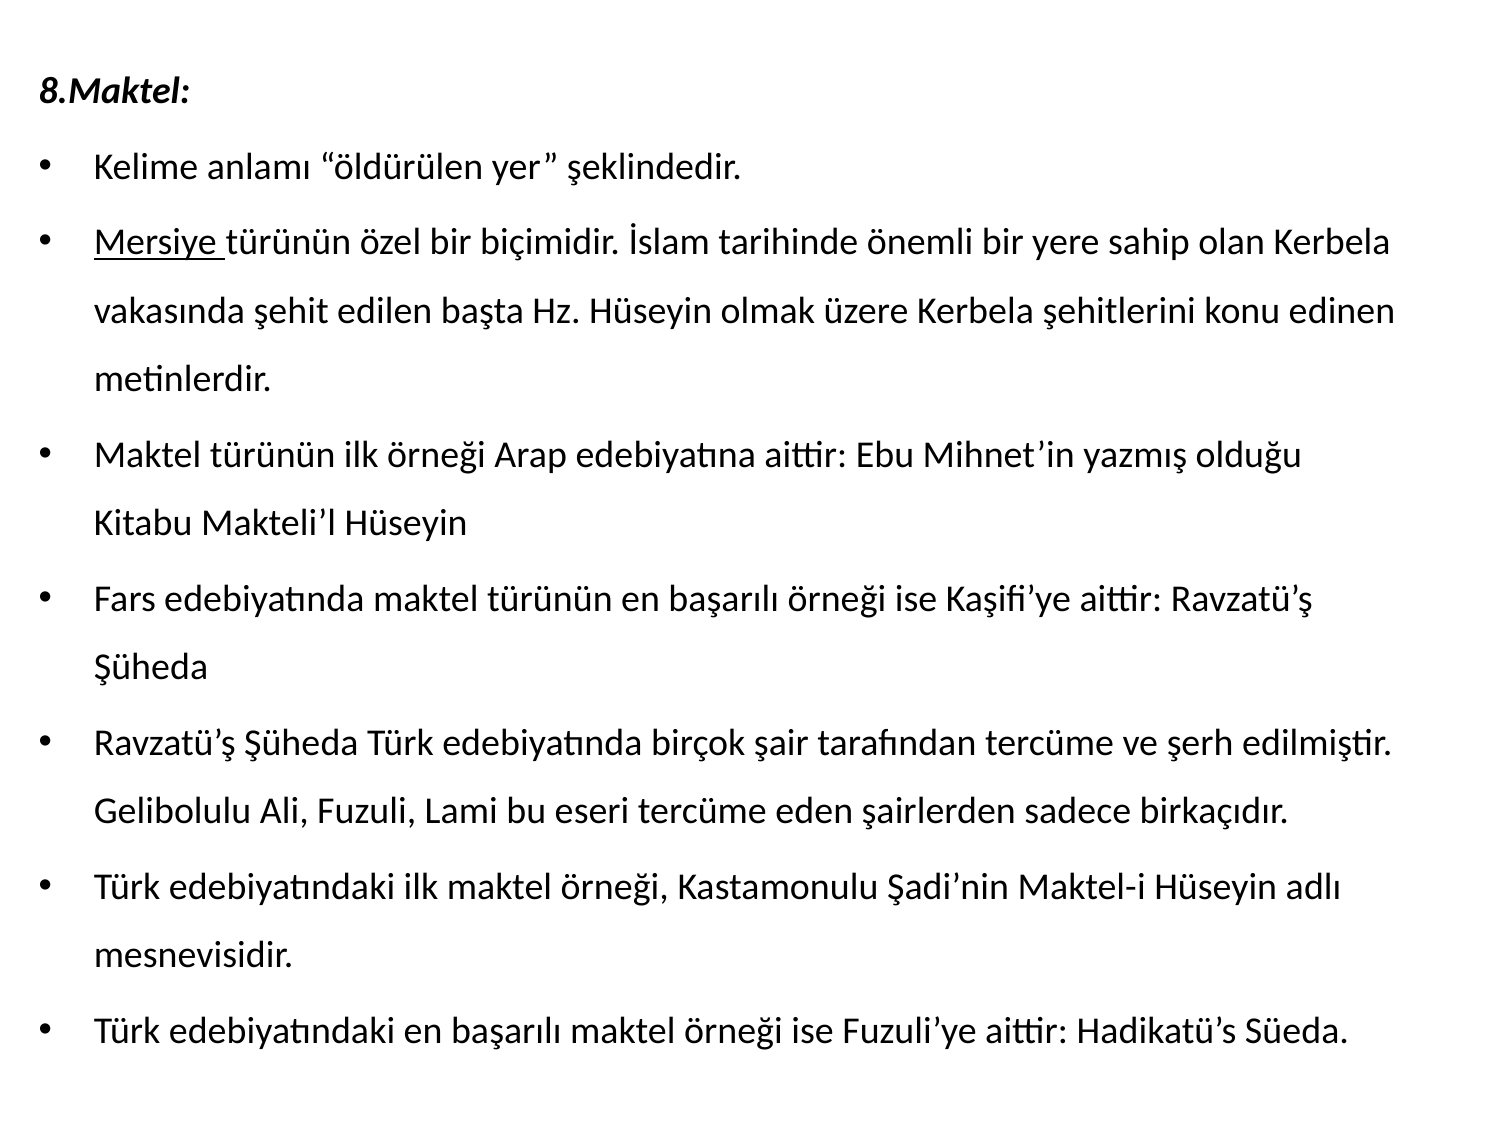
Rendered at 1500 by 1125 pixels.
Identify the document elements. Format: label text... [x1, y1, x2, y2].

list 8.Maktel: Kelime anlamı “öldürülen yer” şeklindedir. Mersiye türünün özel bir biçimidir. İslam tarihinde önemli bir yere sahip olan Kerbela vakasında şehit edilen başta Hz. Hüseyin olmak üzere Kerbela şehitlerini konu edinen metinlerdir. Maktel türünün ilk örneği Arap edebiyatına aittir: Ebu Mihnet’in yazmış olduğu Kitabu Makteli’l Hüseyin Fars edebiyatında maktel türünün en başarılı örneği ise Kaşifi’ye aittir: Ravzatü’ş Şüheda Ravzatü’ş Şüheda Türk edebiyatında birçok şair tarafından tercüme ve şerh edilmiştir. Gelibolulu Ali, Fuzuli, Lami bu eseri tercüme eden şairlerden sadece birkaçıdır. Türk edebiyatındaki ilk maktel örneği, Kastamonulu Şadi’nin Maktel-i Hüseyin adlı mesnevisidir. Türk edebiyatındaki en başarılı maktel örneği ise Fuzuli’ye aittir: Hadikatü’s Süeda. [23, 35, 1425, 1090]
